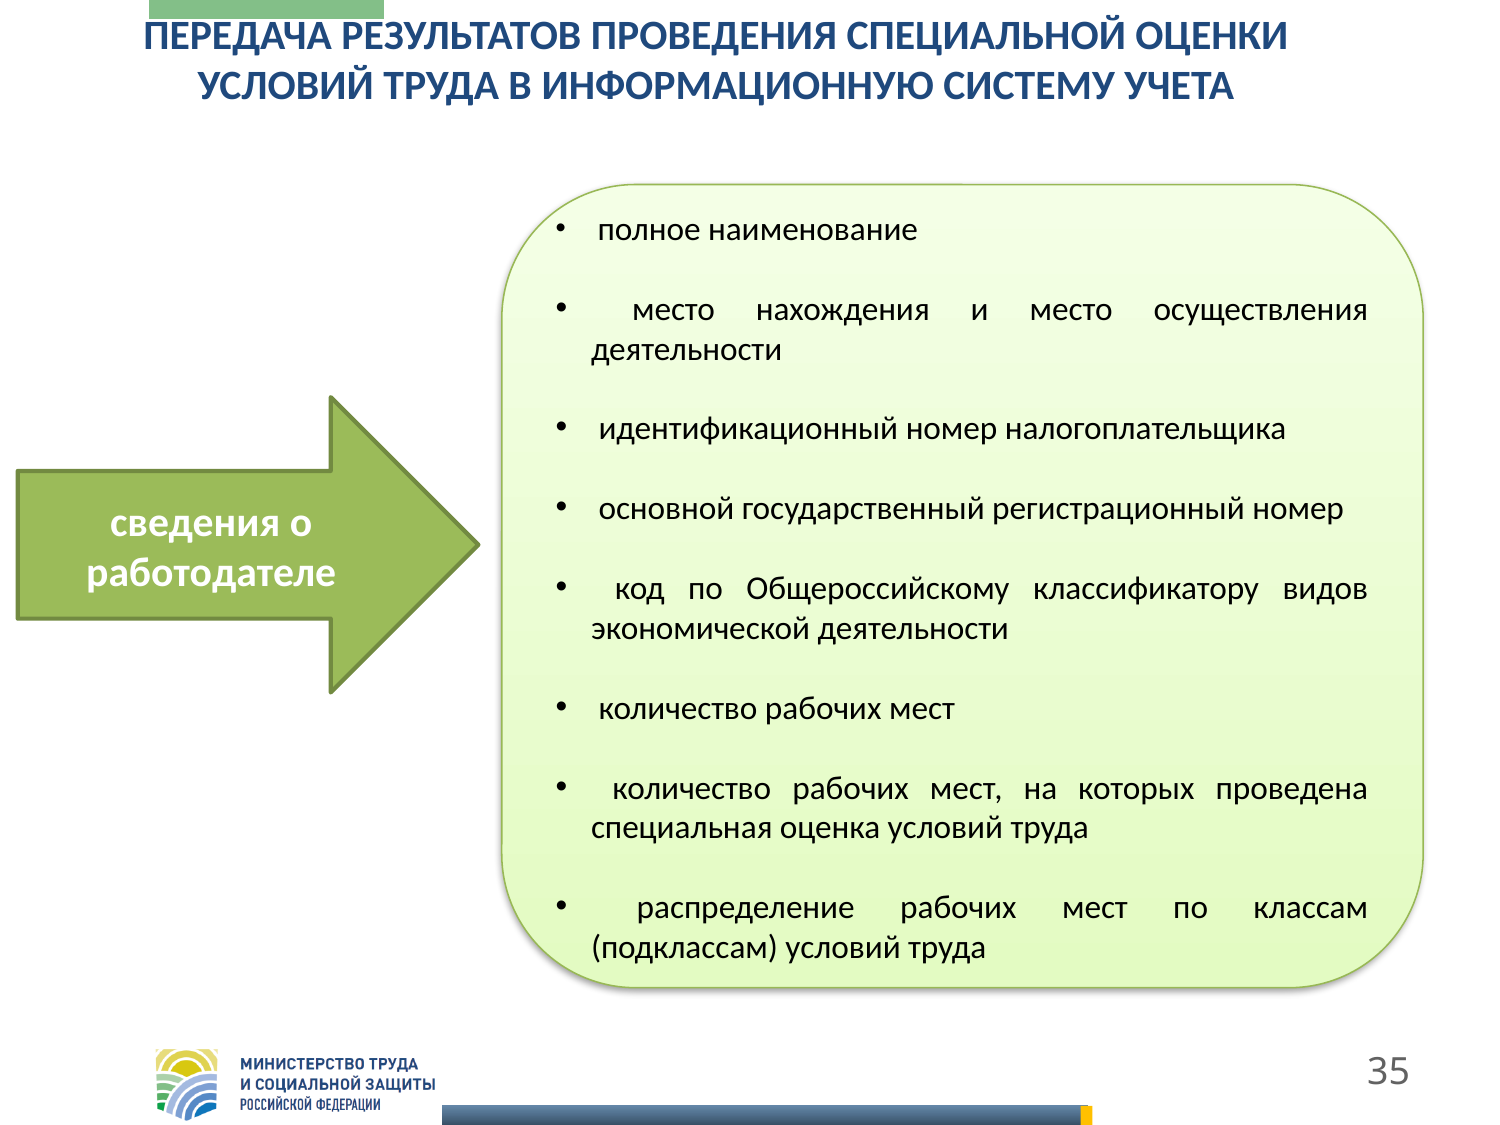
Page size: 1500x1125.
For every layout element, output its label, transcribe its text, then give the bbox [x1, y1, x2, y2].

slide_number 35 [1074, 1042, 1425, 1103]
picture [147, 1043, 444, 1125]
picture [149, 0, 385, 19]
text_box [448, 1105, 1079, 1125]
text_box полное наименование место нахождения и место осуществления деятельности идентификационный номер налогоплательщика основной государственный регистрационный номер код по Общероссийскому классификатору видов экономической деятельности количество рабочих мест количество рабочих мест, на которых проведена специальная оценка условий труда распределение рабочих мест по классам (подклассам) условий труда [500, 183, 1424, 989]
title ПЕРЕДАЧА РЕЗУЛЬТАТОВ ПРОВЕДЕНИЯ СПЕЦИАЛЬНОЙ ОЦЕНКИ УСЛОВИЙ ТРУДА В ИНФОРМАЦИОННУЮ СИСТЕМУ УЧЕТА [40, 0, 1392, 117]
text_box [1079, 1104, 1094, 1125]
text_box сведения о работодателе [15, 395, 481, 695]
